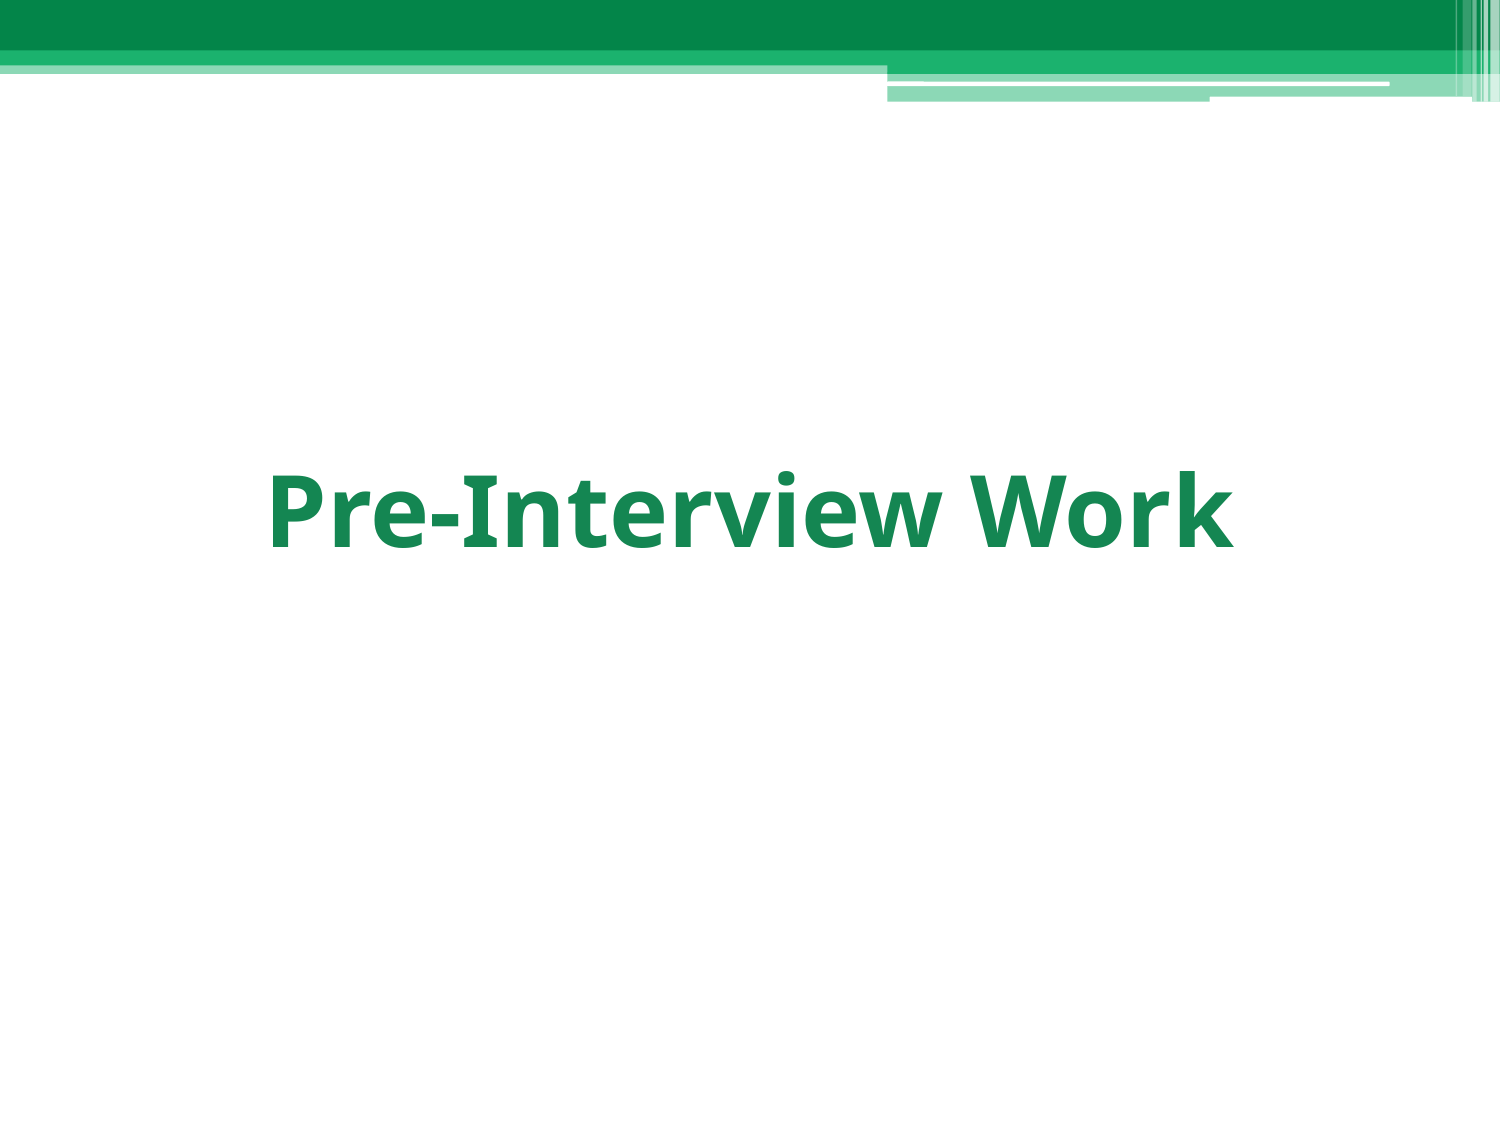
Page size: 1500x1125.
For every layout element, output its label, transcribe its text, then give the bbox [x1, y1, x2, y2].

text_box Pre-Interview Work [112, 451, 1388, 575]
